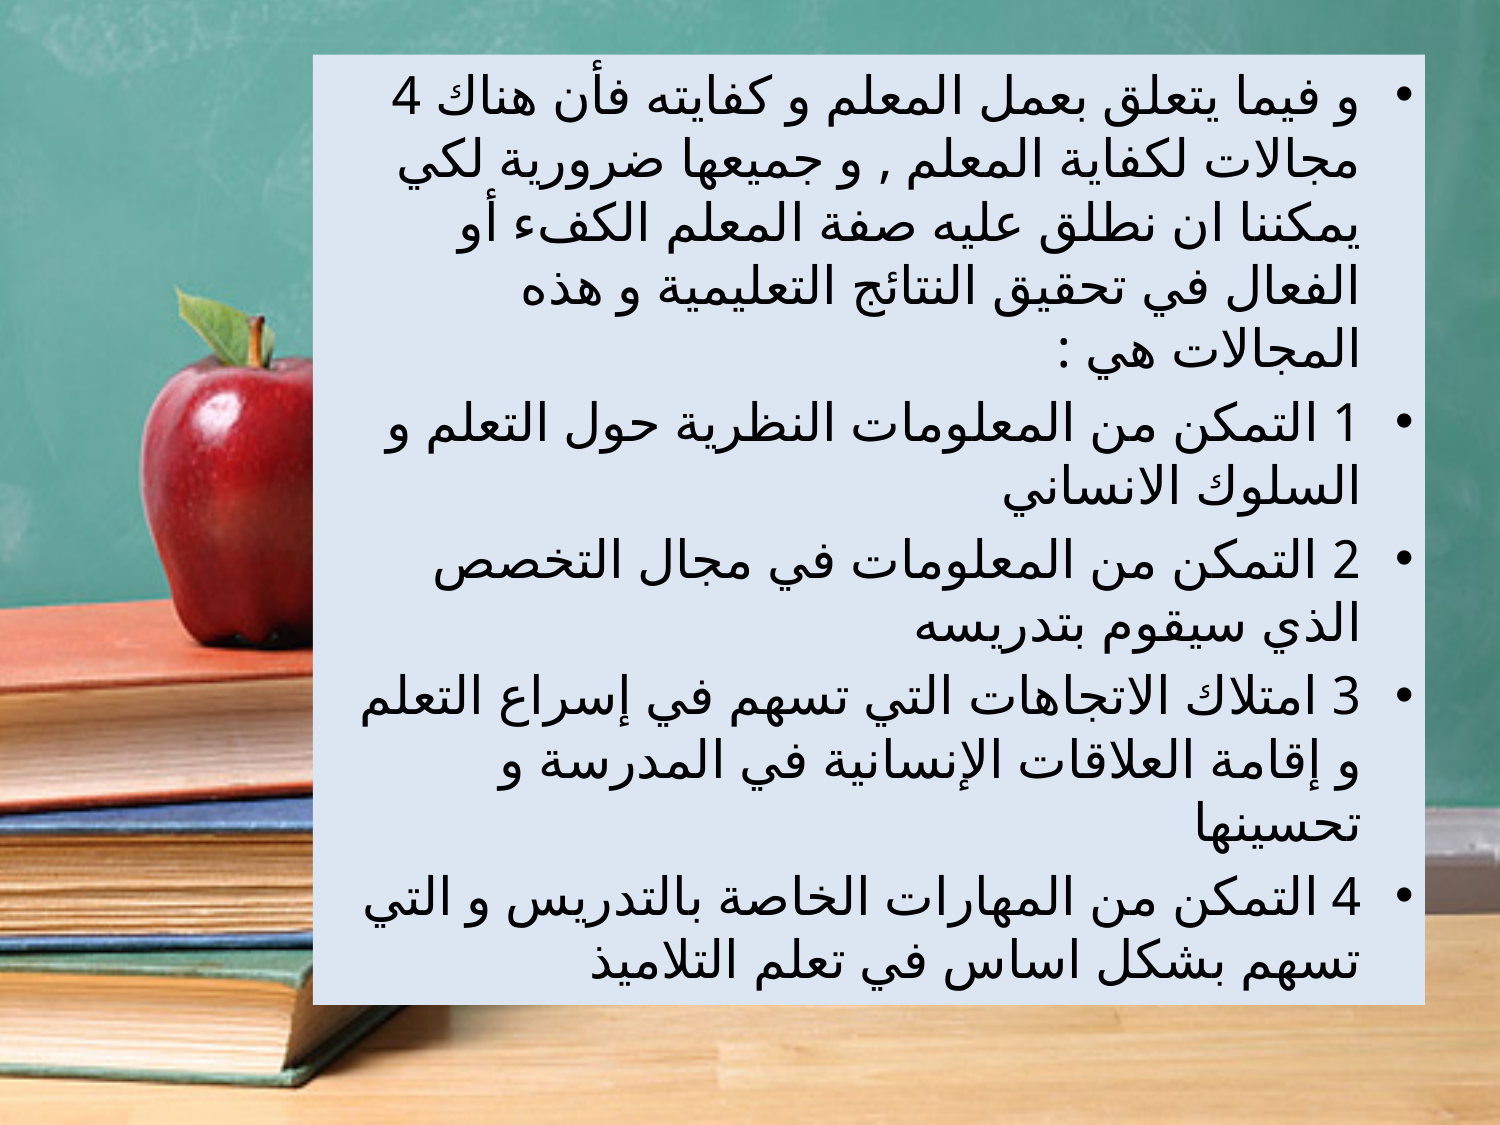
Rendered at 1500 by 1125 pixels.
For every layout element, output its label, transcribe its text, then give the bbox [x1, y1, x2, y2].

list و فيما يتعلق بعمل المعلم و كفايته فأن هناك 4 مجالات لكفاية المعلم , و جميعها ضرورية لكي يمكننا ان نطلق عليه صفة المعلم الكفء أو الفعال في تحقيق النتائج التعليمية و هذه المجالات هي : 1 التمكن من المعلومات النظرية حول التعلم و السلوك الانساني 2 التمكن من المعلومات في مجال التخصص الذي سيقوم بتدريسه 3 امتلاك الاتجاهات التي تسهم في إسراع التعلم و إقامة العلاقات الإنسانية في المدرسة و تحسينها 4 التمكن من المهارات الخاصة بالتدريس و التي تسهم بشكل اساس في تعلم التلاميذ [312, 54, 1425, 1005]
picture [0, 0, 1500, 1125]
